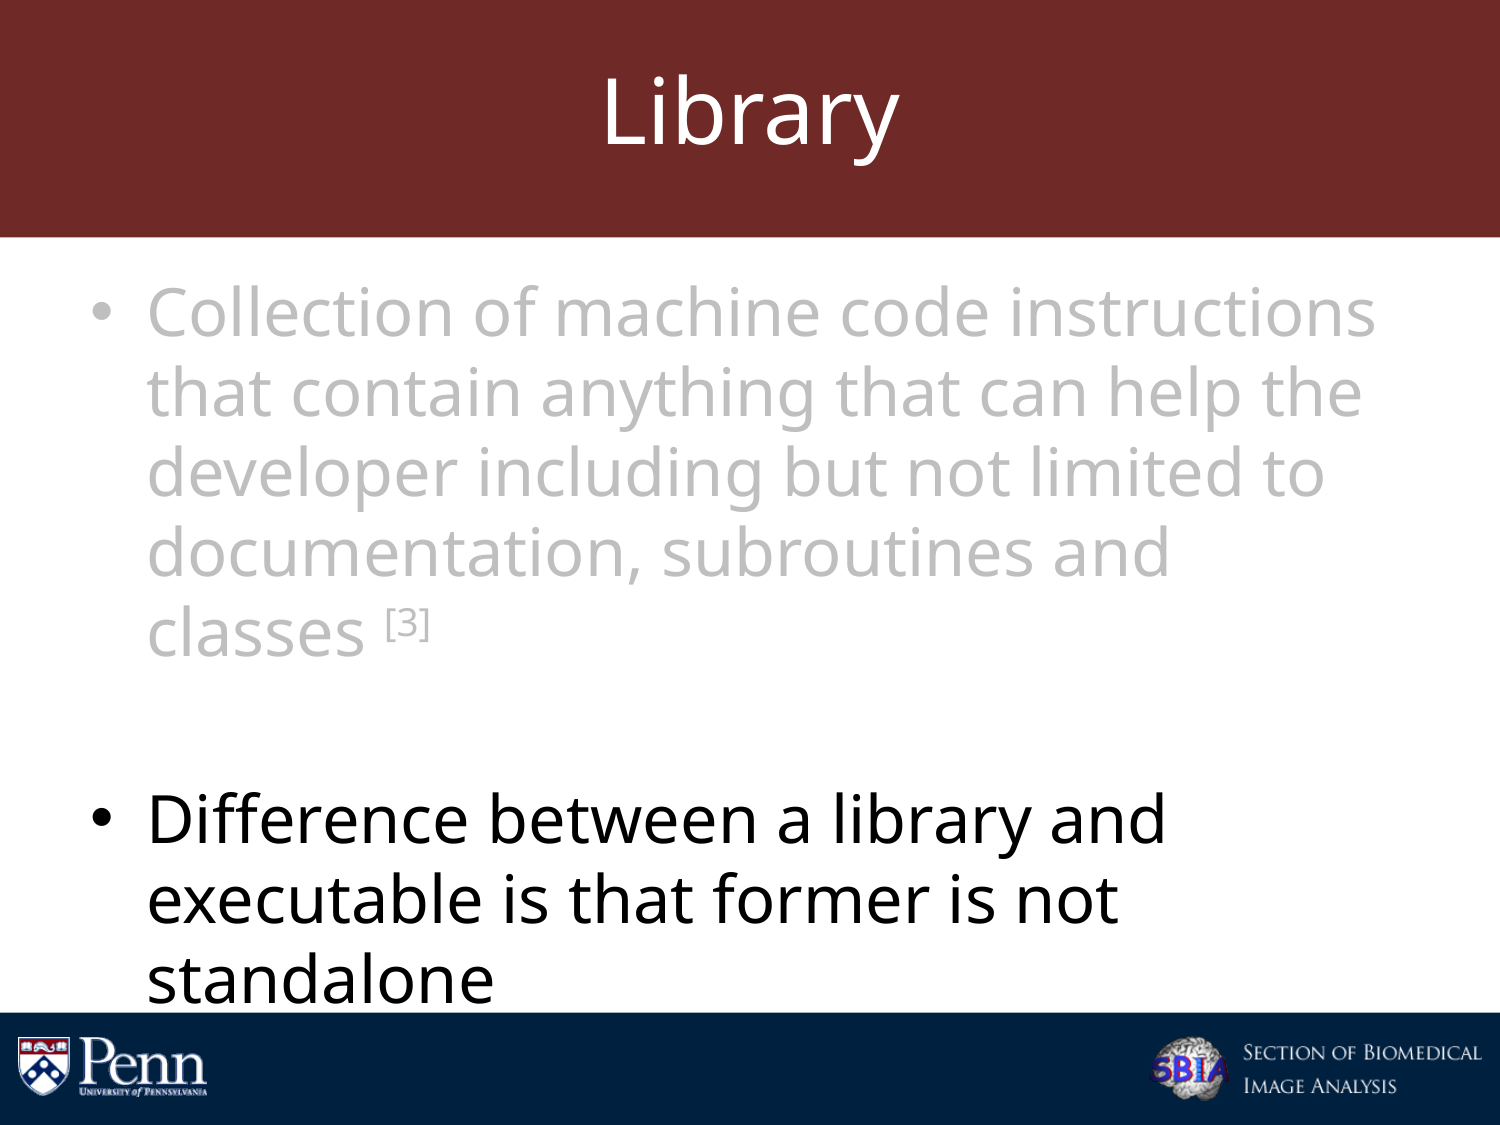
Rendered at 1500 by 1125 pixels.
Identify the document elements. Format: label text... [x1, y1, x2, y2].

title Library [75, 45, 1425, 238]
picture [18, 1037, 207, 1097]
list Collection of machine code instructions that contain anything that can help the developer including but not limited to documentation, subroutines and classes [3] Difference between a library and executable is that former is not standalone [75, 262, 1425, 1013]
picture [1149, 1035, 1482, 1102]
